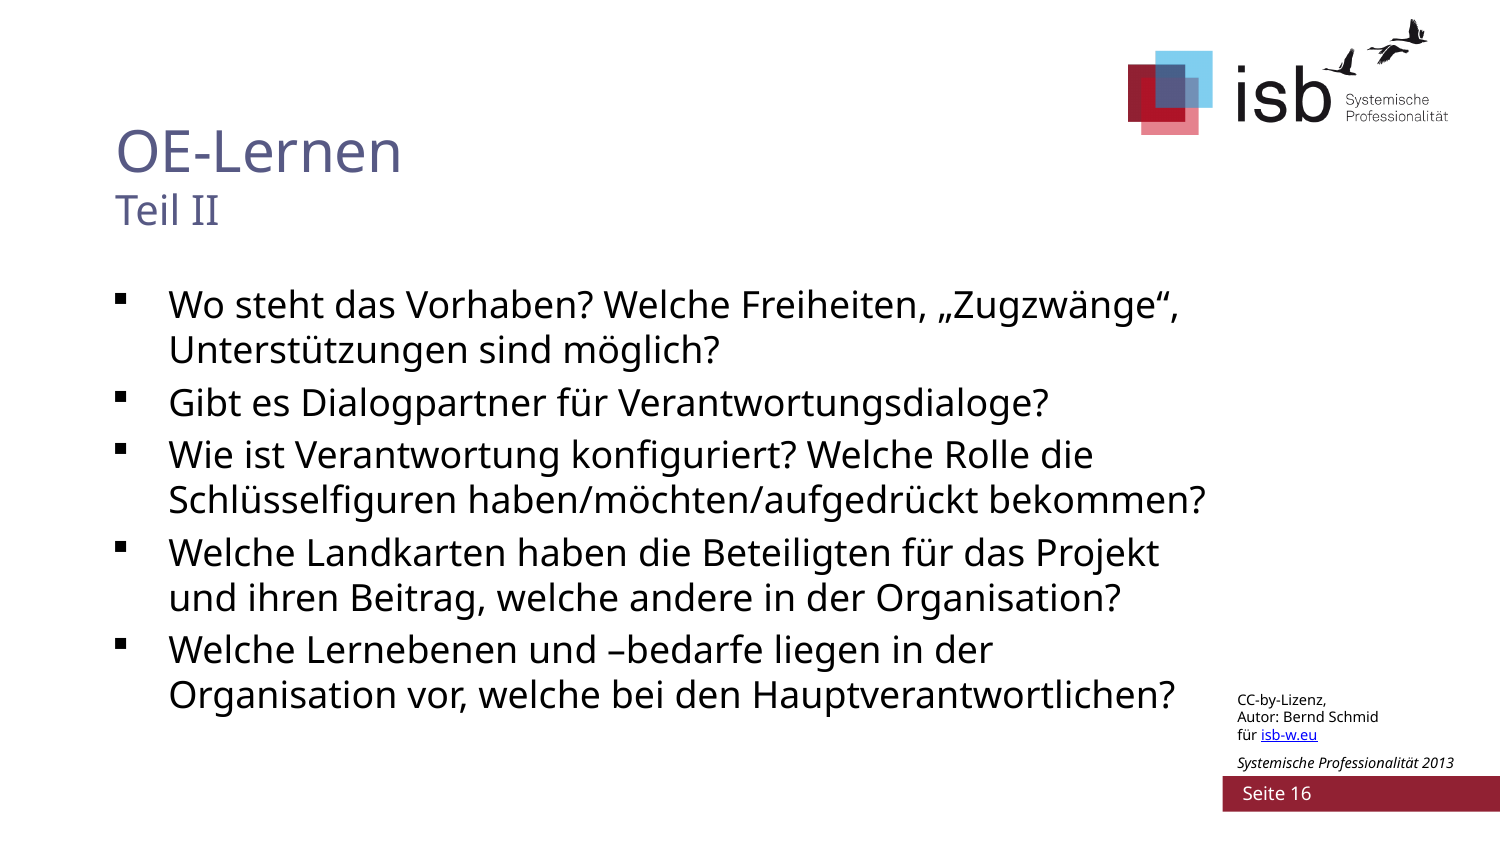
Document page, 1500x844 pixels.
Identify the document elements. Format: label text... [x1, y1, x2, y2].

list Wo steht das Vorhaben? Welche Freiheiten, „Zugzwänge“, Unterstützungen sind möglich? Gibt es Dialogpartner für Verantwortungsdialoge? Wie ist Verantwortung konfiguriert? Welche Rolle die Schlüsselfiguren haben/möchten/aufgedrückt bekommen? Welche Landkarten haben die Beteiligten für das Projekt und ihren Beitrag, welche andere in der Organisation? Welche Lernebenen und –bedarfe liegen in der Organisation vor, welche bei den Hauptverantwortlichen? [100, 281, 1223, 812]
title OE-Lernen Teil II [100, 67, 1223, 281]
text_box CC-by-Lizenz, Autor: Bernd Schmid für isb-w.eu Systemische Professionalität 2013 [1222, 543, 1500, 844]
picture [1128, 14, 1461, 139]
